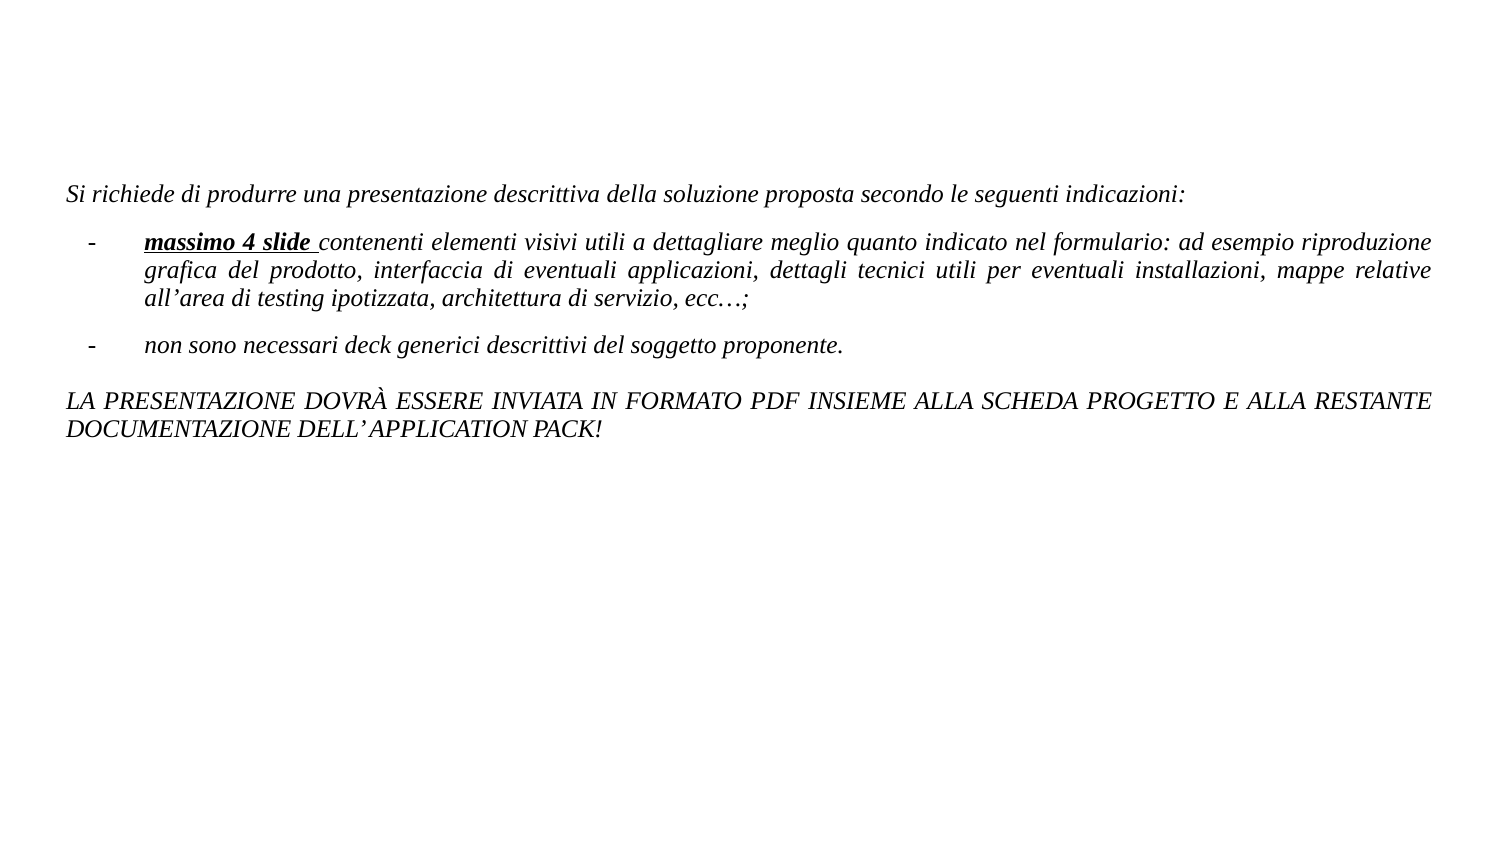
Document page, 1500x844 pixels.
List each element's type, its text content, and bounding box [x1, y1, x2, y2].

title Si richiede di produrre una presentazione descrittiva della soluzione proposta secondo le seguenti indicazioni: massimo 4 slide contenenti elementi visivi utili a dettagliare meglio quanto indicato nel formulario: ad esempio riproduzione grafica del prodotto, interfaccia di eventuali applicazioni, dettagli tecnici utili per eventuali installazioni, mappe relative all’area di testing ipotizzata, architettura di servizio, ecc…; non sono necessari deck generici descrittivi del soggetto proponente. LA PRESENTAZIONE DOVRÀ ESSERE INVIATA IN FORMATO PDF INSIEME ALLA SCHEDA PROGETTO E ALLA RESTANTE DOCUMENTAZIONE DELL’ APPLICATION PACK! [51, 87, 1449, 459]
